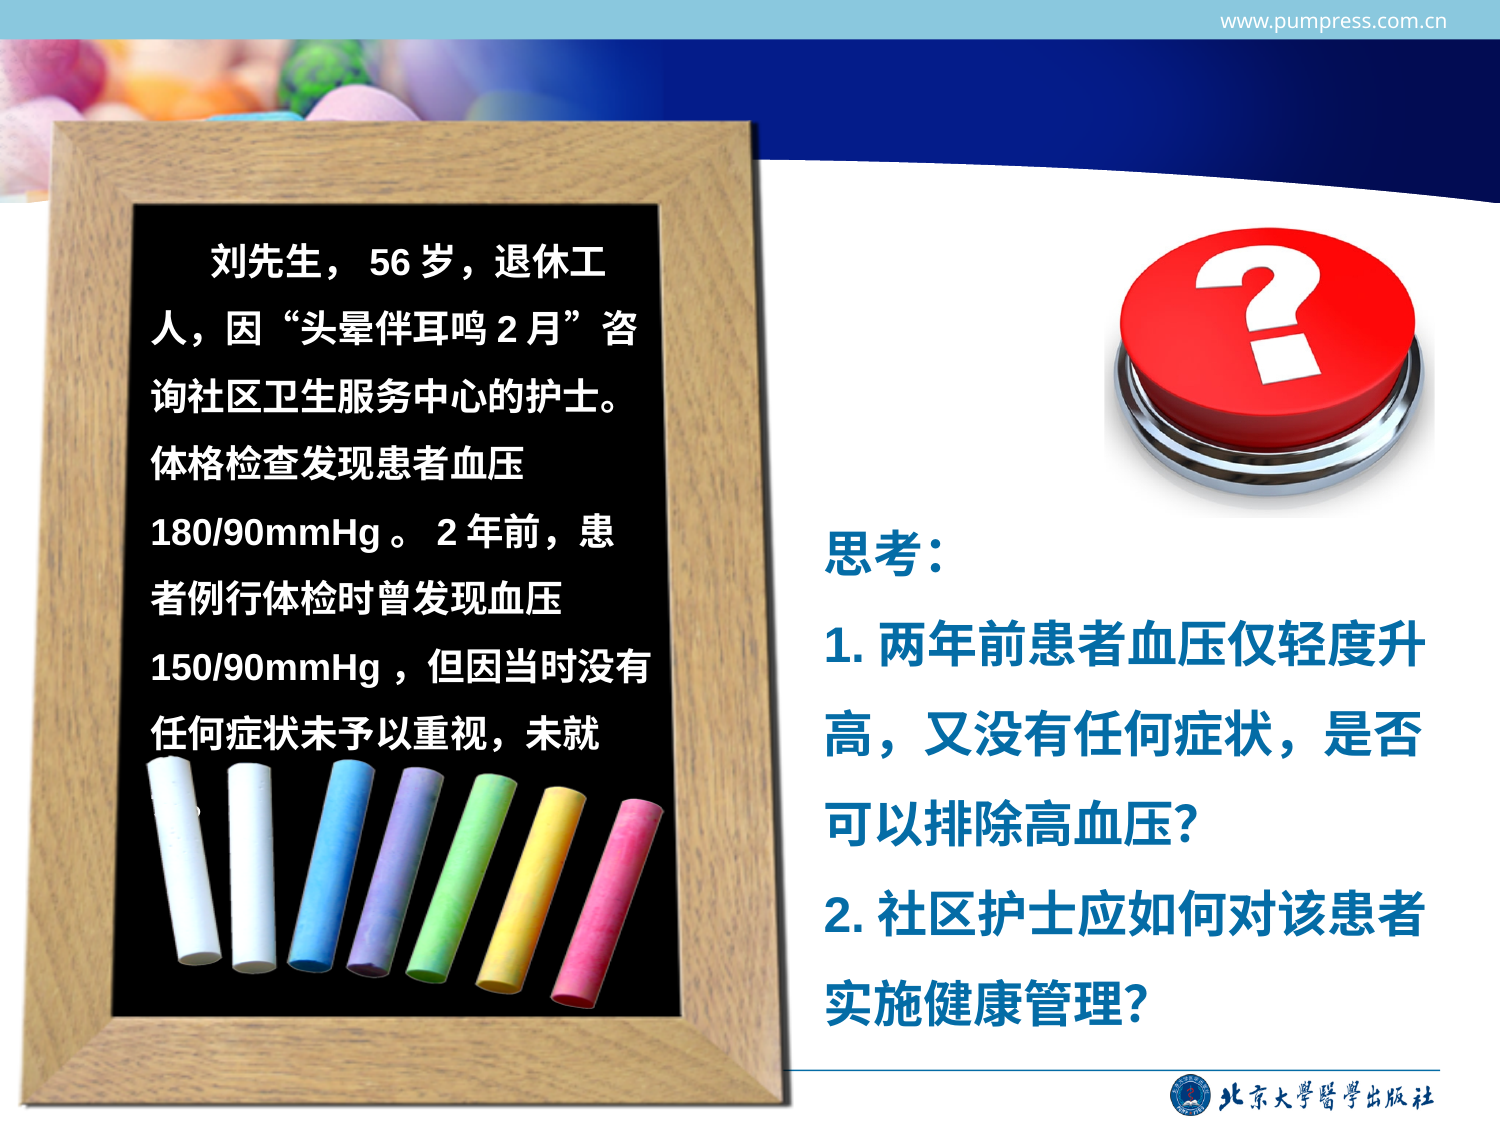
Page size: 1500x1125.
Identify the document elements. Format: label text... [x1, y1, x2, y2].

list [1104, 219, 1435, 518]
picture [0, 40, 1500, 1125]
slide_number www.pumpress.com.cn [1024, 0, 1463, 38]
picture [1170, 1074, 1436, 1118]
text_box 思考： 1.两年前患者血压仅轻度升高，又没有任何症状，是否可以排除高血压？ 2.社区护士应如何对该患者实施健康管理？ [814, 484, 1447, 1040]
